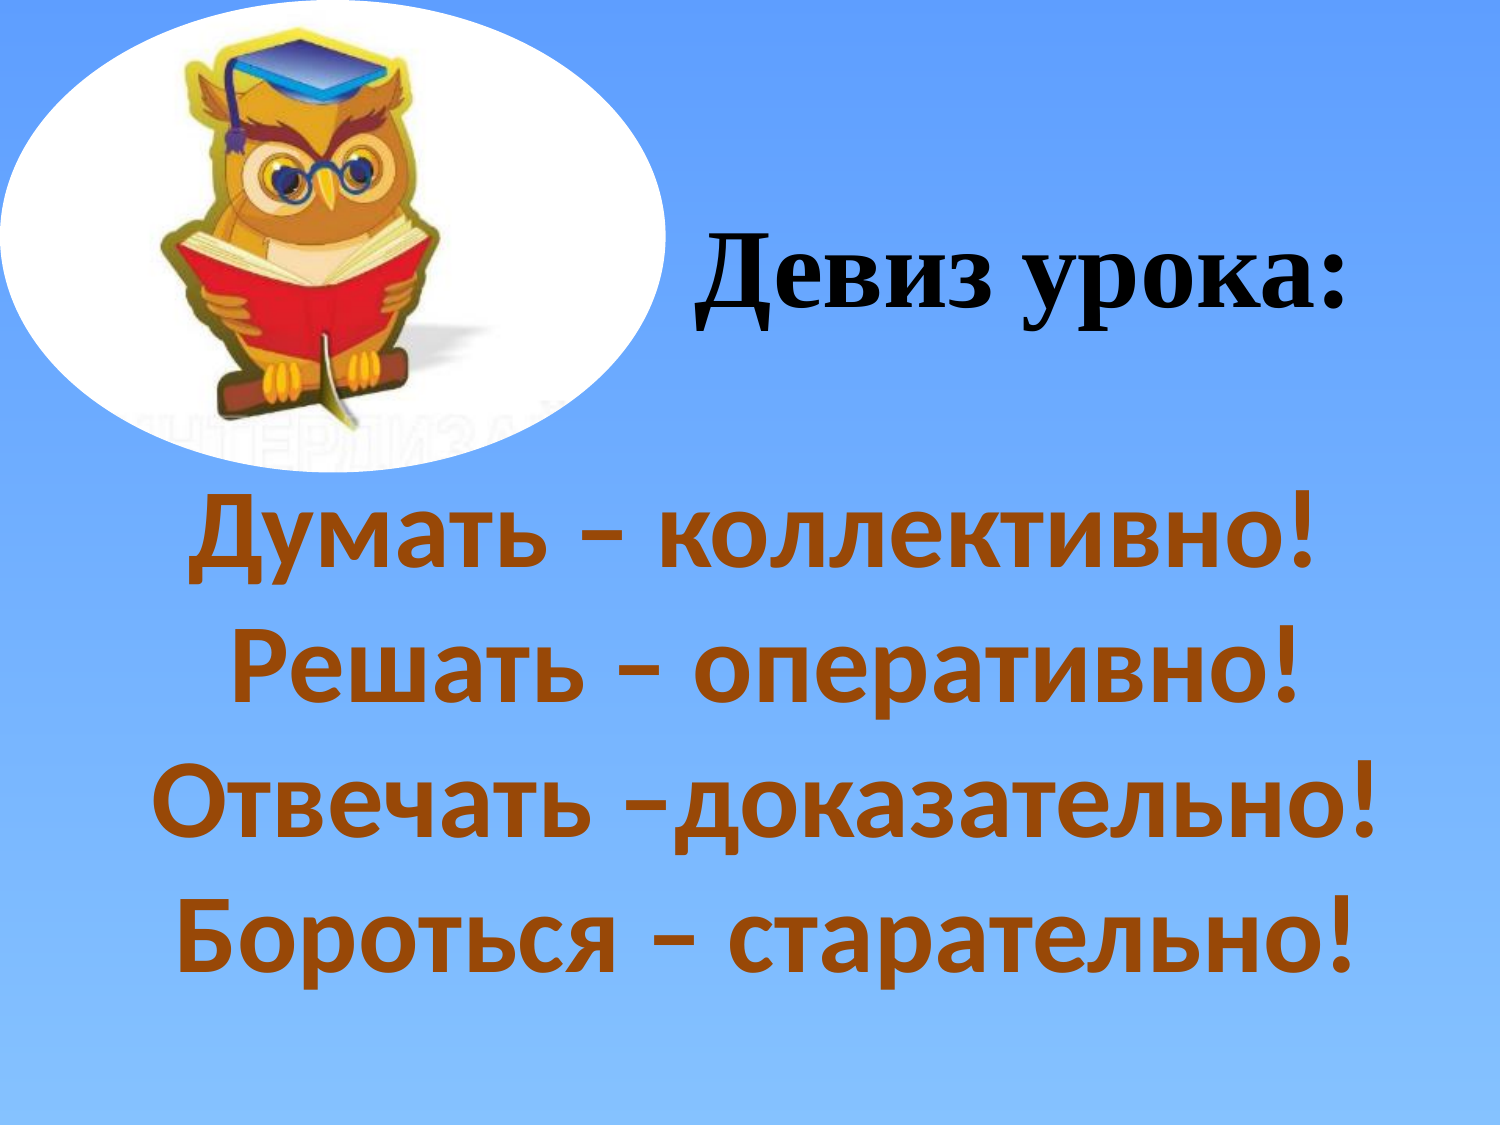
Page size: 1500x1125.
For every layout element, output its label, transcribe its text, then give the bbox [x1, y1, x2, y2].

text_box Девиз урока: [679, 187, 1500, 338]
picture [0, 0, 666, 473]
title Думать – коллективно! Решать – оперативно! Отвечать –доказательно! Бороться – старательно! [128, 324, 1408, 1125]
